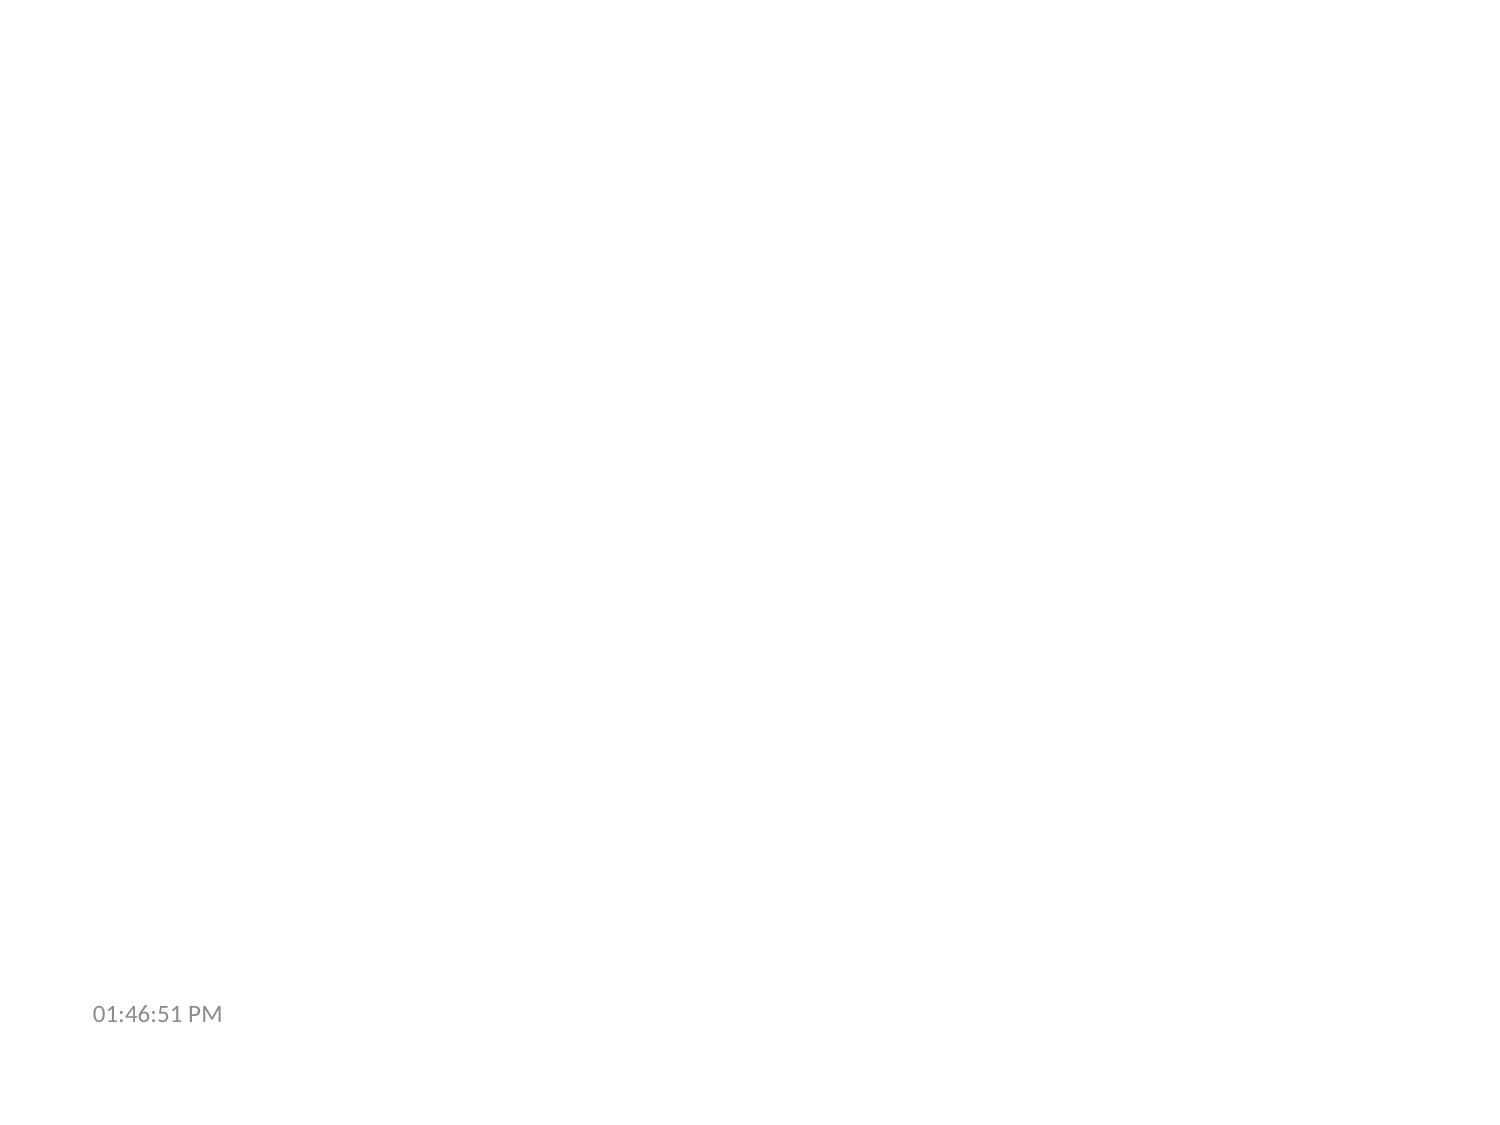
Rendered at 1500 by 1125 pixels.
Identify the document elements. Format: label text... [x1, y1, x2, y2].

text_box 3:35:09 PM [77, 982, 428, 1043]
